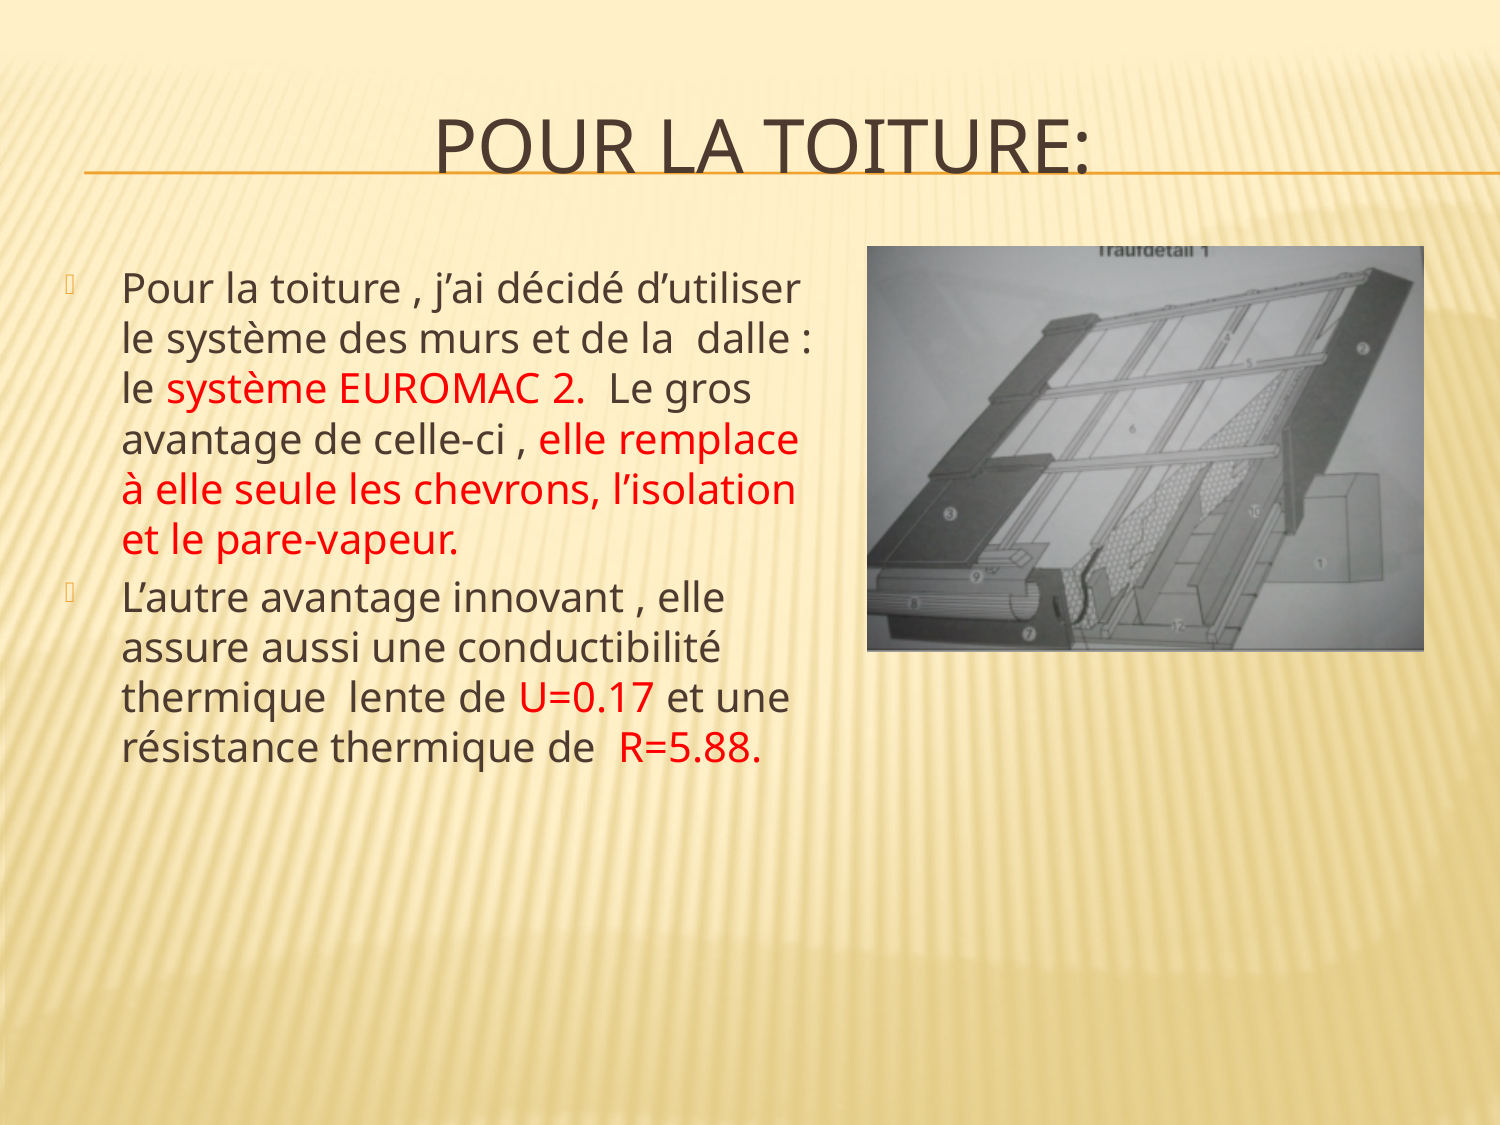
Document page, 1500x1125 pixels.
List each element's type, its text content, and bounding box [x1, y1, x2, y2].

title Pour la toiture: [50, 75, 1475, 213]
list Pour la toiture , j’ai décidé d’utiliser le système des murs et de la dalle : le système EUROMAC 2. Le gros avantage de celle-ci , elle remplace à elle seule les chevrons, l’isolation et le pare-vapeur. L’autre avantage innovant , elle assure aussi une conductibilité thermique lente de U=0.17 et une résistance thermique de R=5.88. [50, 254, 844, 998]
picture [866, 245, 1425, 653]
